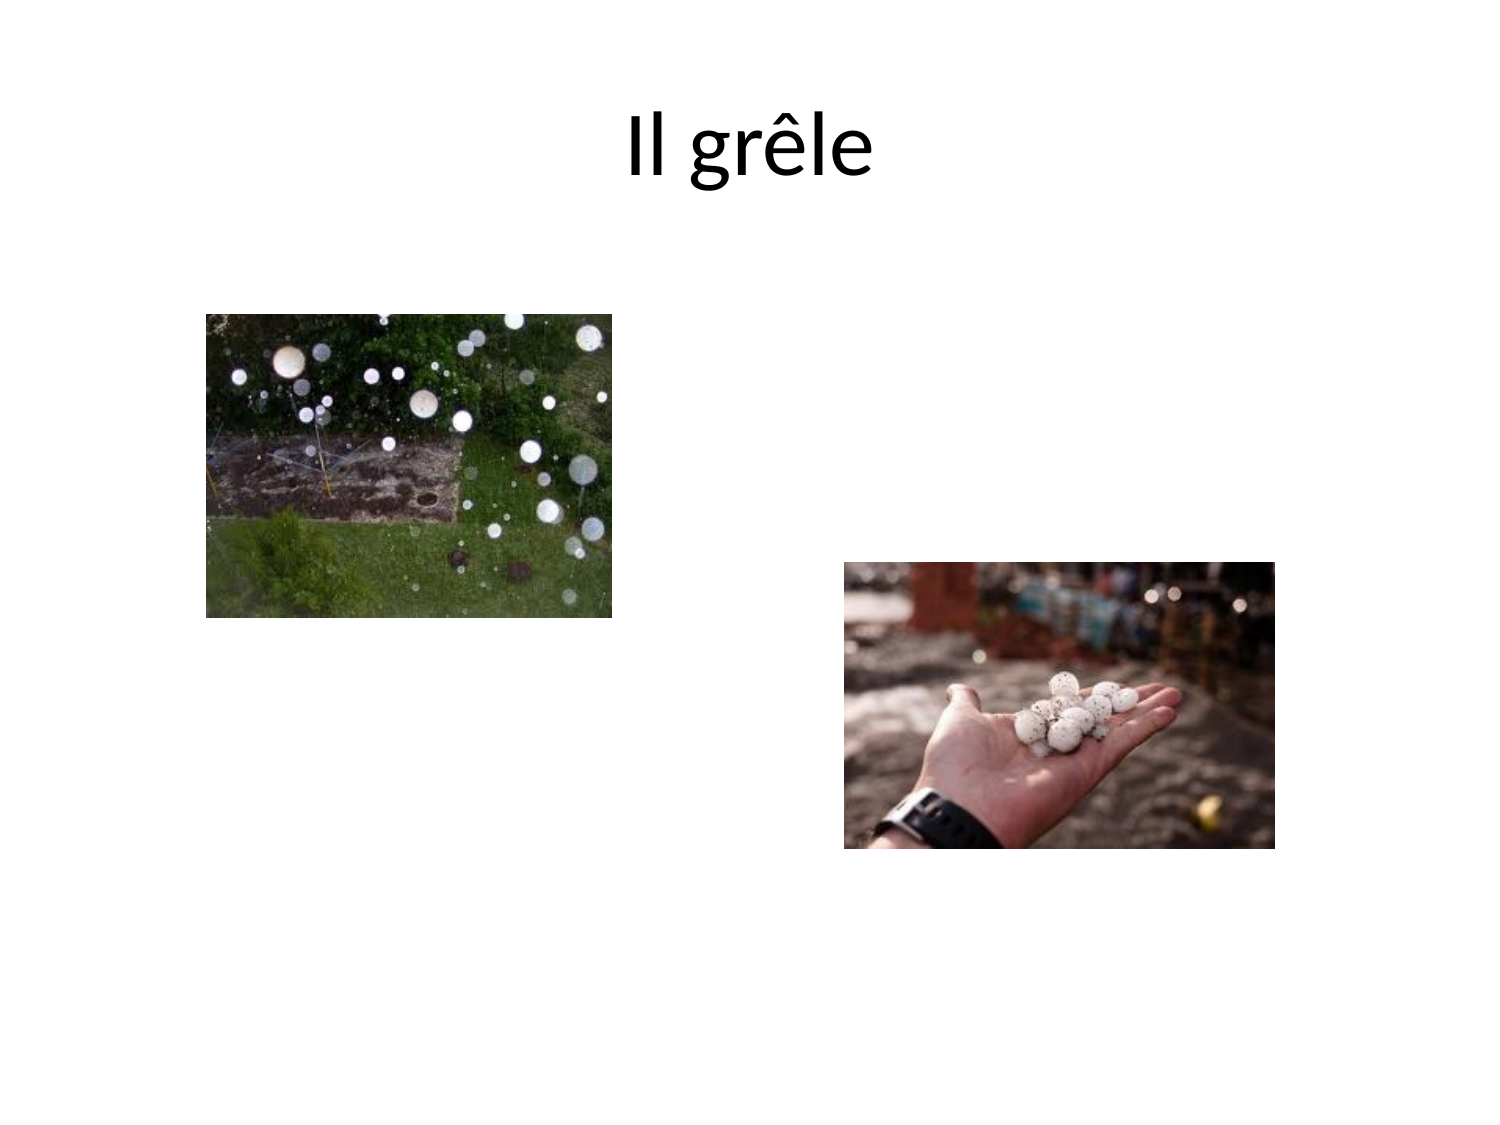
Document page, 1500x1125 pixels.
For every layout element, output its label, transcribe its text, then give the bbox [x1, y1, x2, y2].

picture [844, 562, 1275, 849]
picture [206, 314, 612, 618]
title Il grêle [75, 45, 1425, 233]
